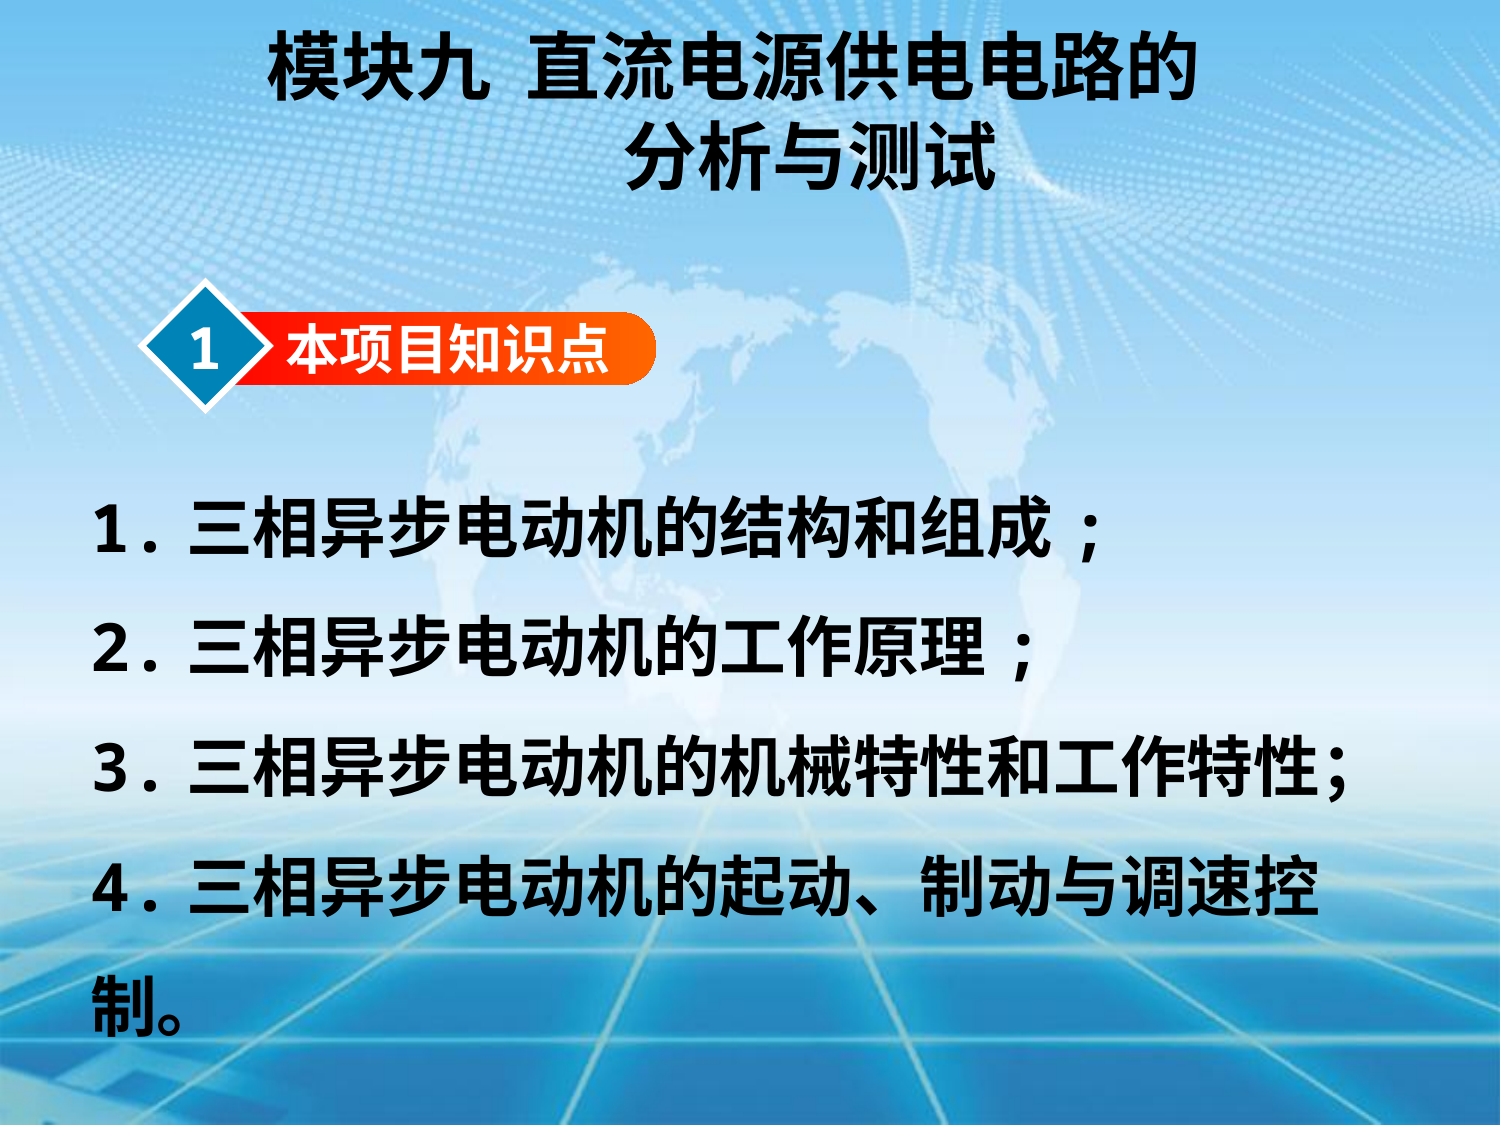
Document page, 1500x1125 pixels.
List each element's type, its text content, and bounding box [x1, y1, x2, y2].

text_box [233, 312, 271, 385]
picture [0, 0, 1500, 1125]
text_box 1 [141, 282, 270, 410]
text_box 1.三相异步电动机的结构和组成; 2.三相异步电动机的工作原理; 3.三相异步电动机的机械特性和工作特性； 4.三相异步电动机的起动、制动与调速控制。 [75, 437, 1397, 1053]
text_box 本项目知识点 [271, 307, 658, 388]
text_box 模块九 直流电源供电电路的 分析与测试 [123, 15, 1343, 204]
